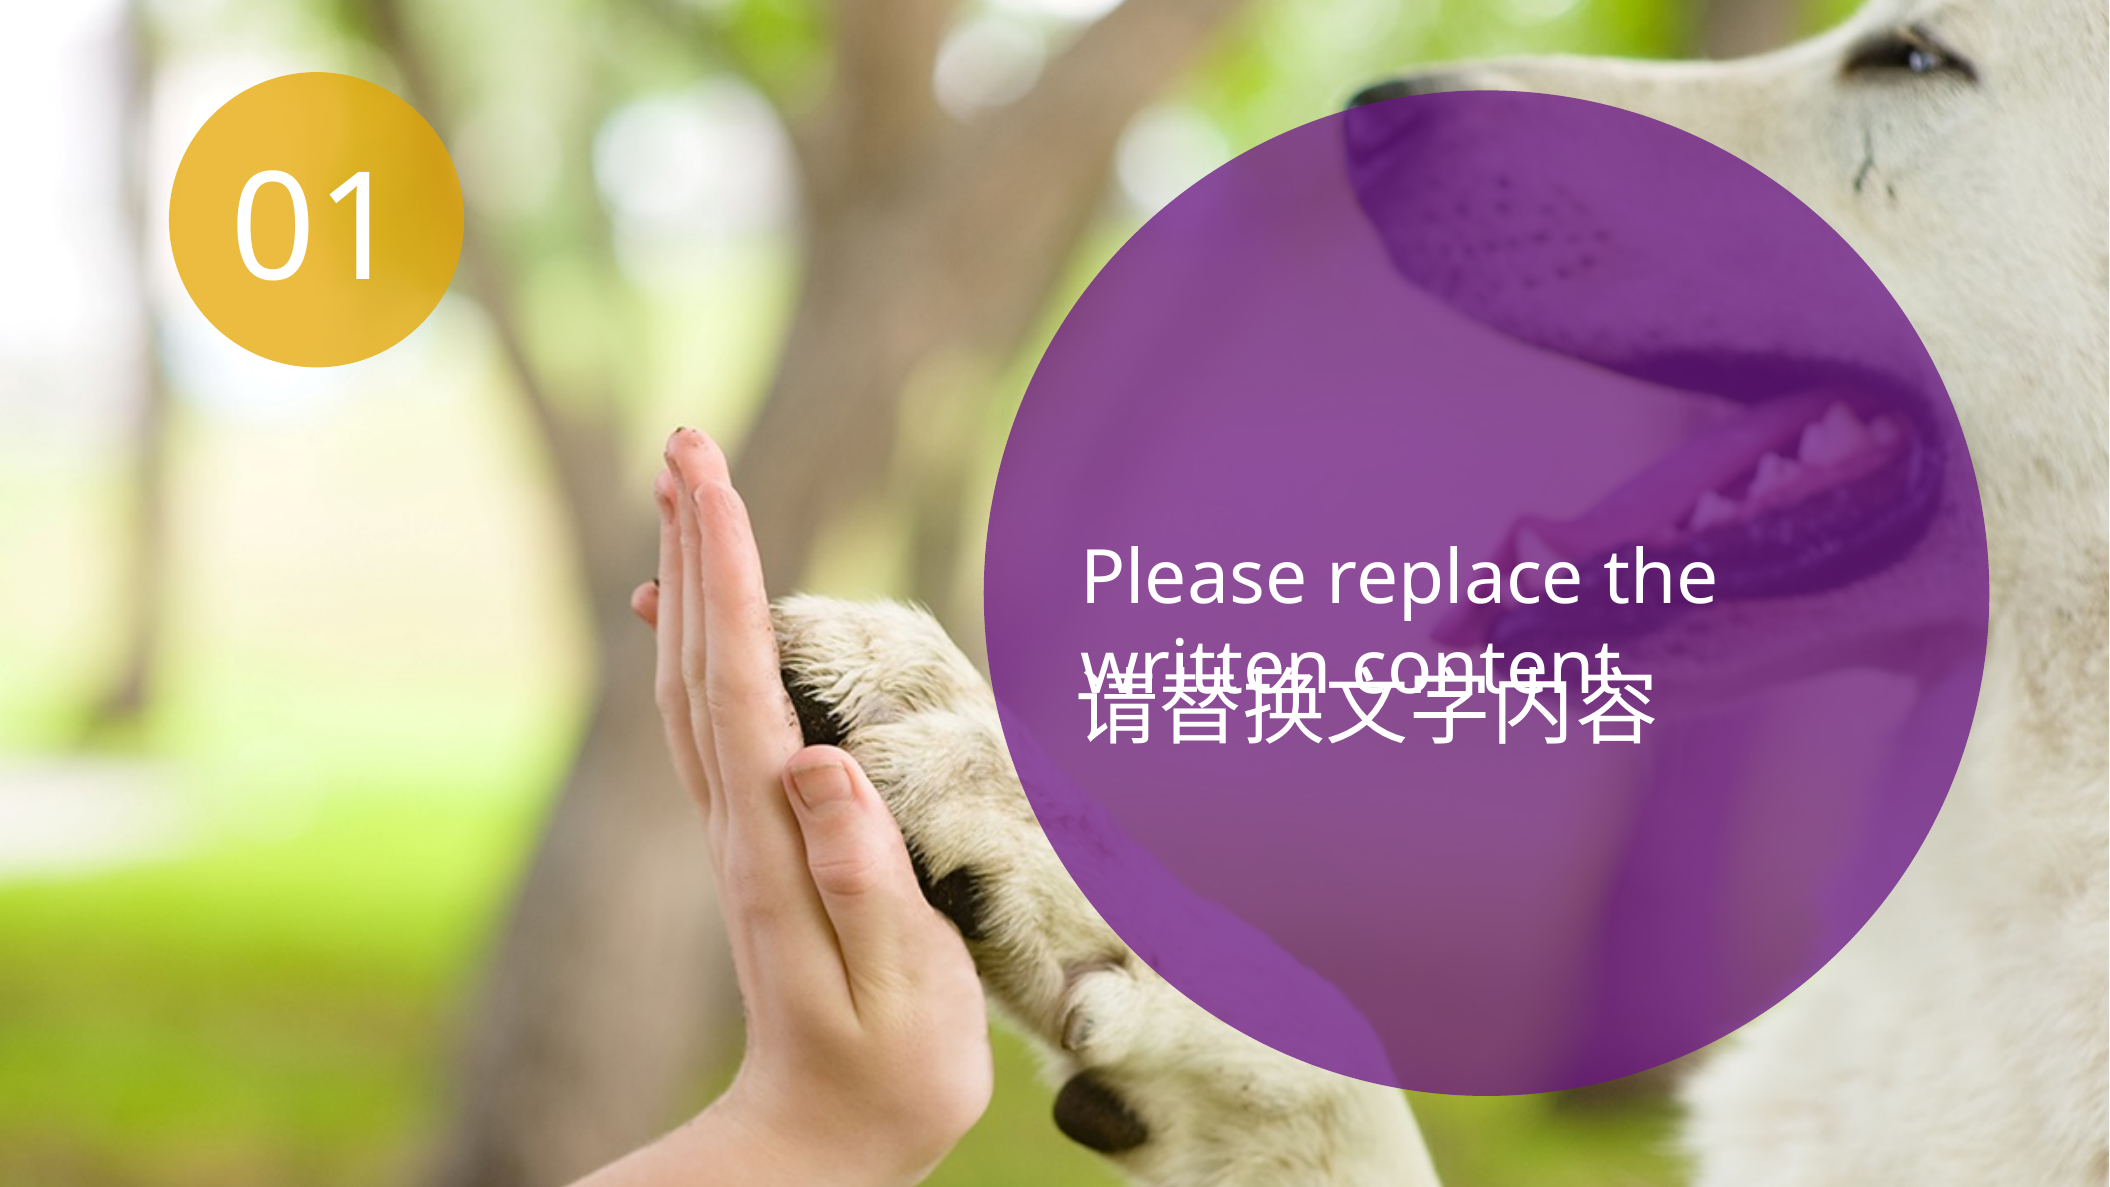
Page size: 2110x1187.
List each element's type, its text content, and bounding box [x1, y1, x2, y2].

text_box [0, 0, 2110, 1187]
text_box 01 [167, 71, 466, 369]
text_box [982, 89, 1991, 1097]
text_box 请替换文字内容 [1033, 627, 1673, 762]
text_box Please replace the written content [1065, 521, 1973, 716]
